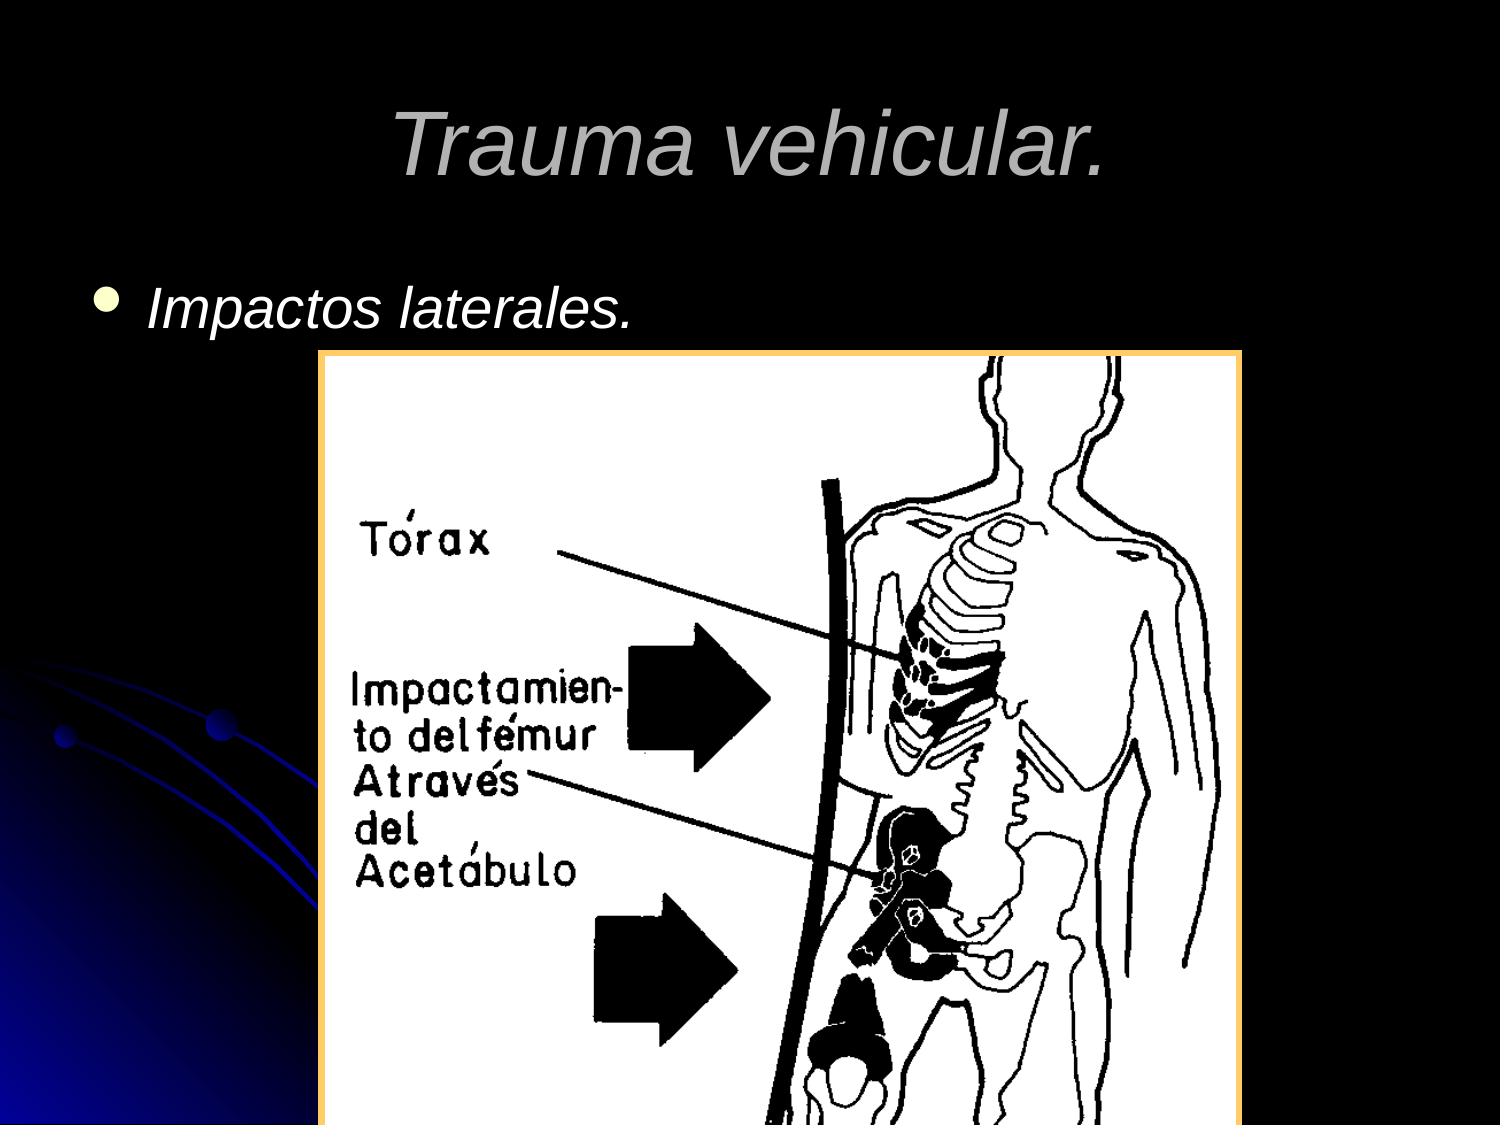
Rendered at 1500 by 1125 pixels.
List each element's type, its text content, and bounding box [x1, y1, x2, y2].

list Impactos laterales. [74, 262, 904, 351]
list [324, 355, 1237, 1125]
title Trauma vehicular. [74, 45, 1426, 233]
